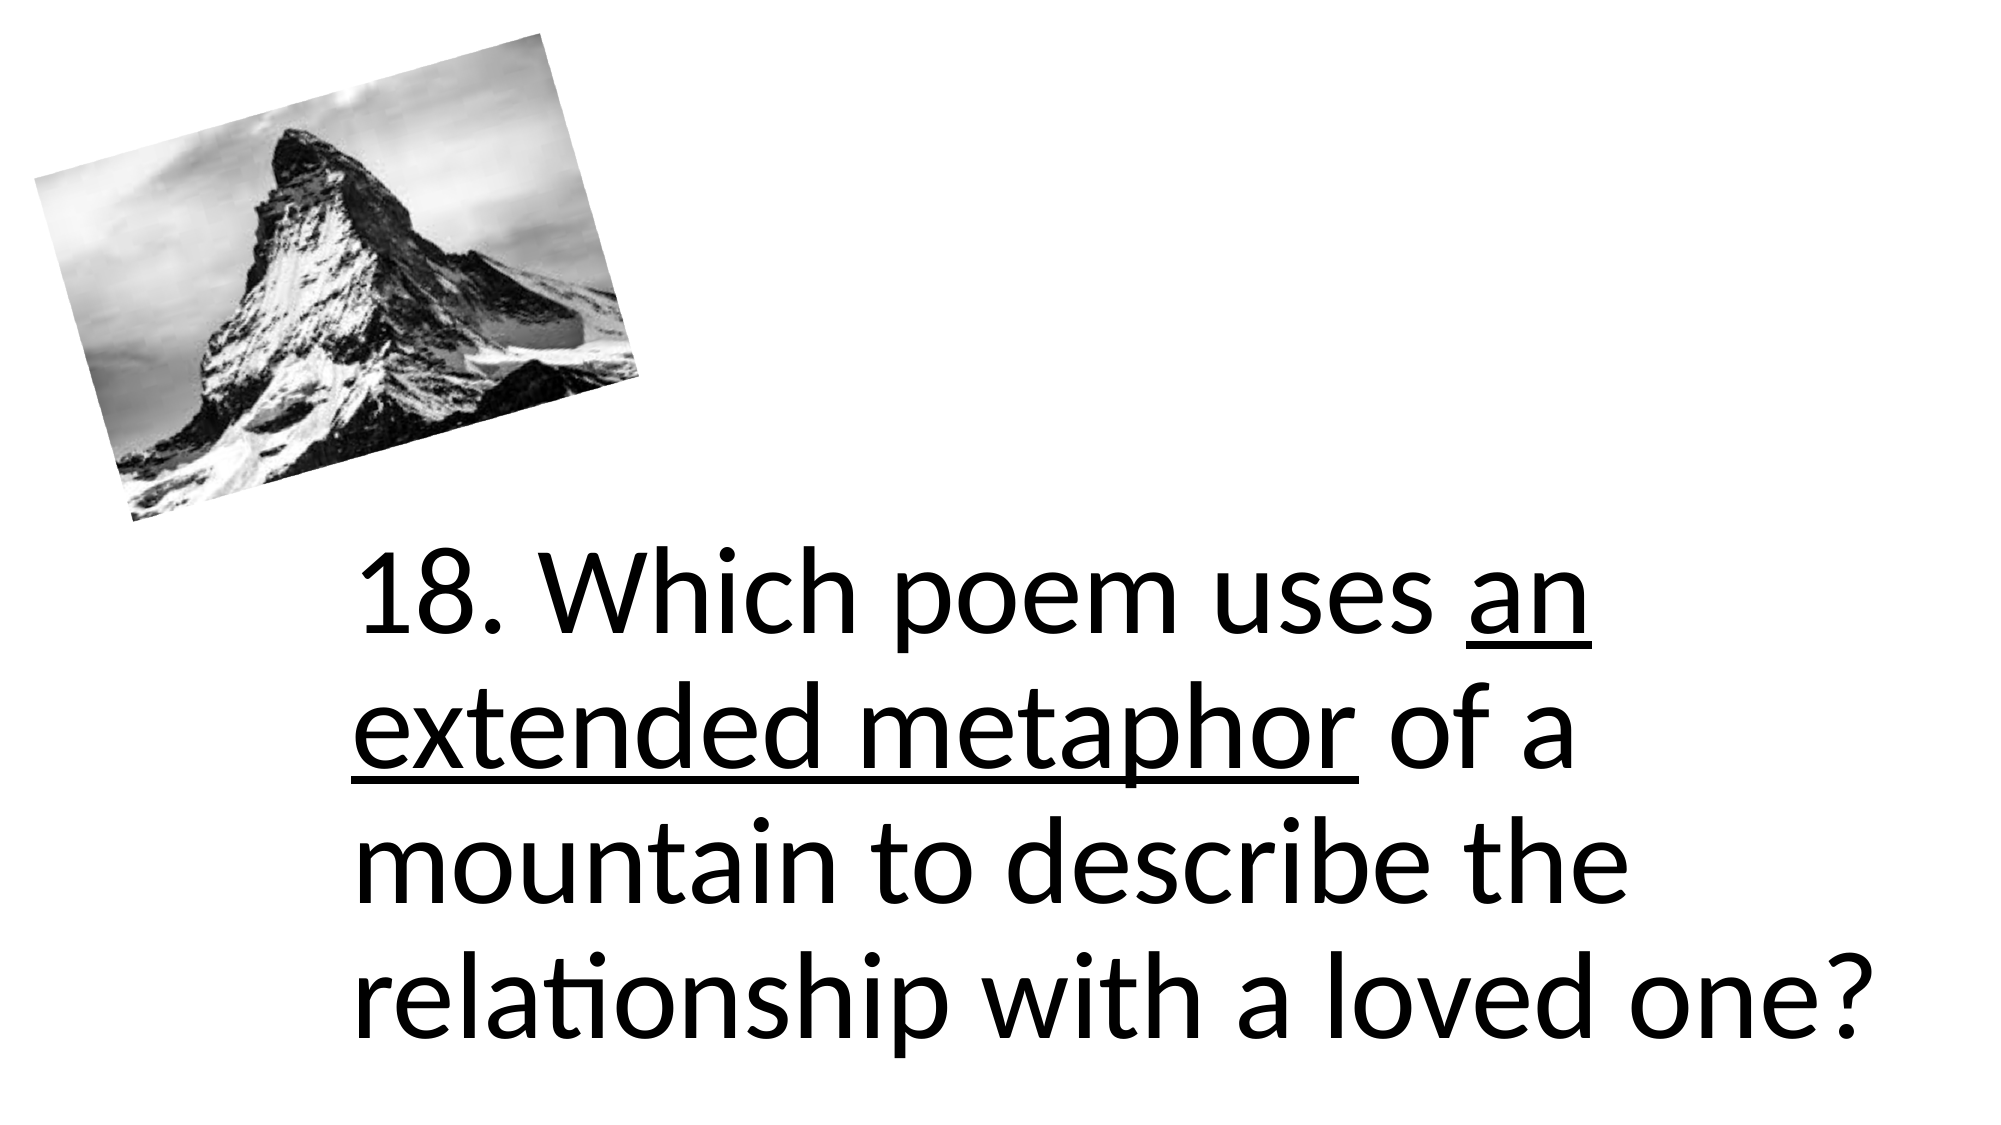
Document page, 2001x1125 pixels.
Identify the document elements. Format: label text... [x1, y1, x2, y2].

picture [35, 34, 638, 521]
list 18. Which poem uses an extended metaphor of a mountain to describe the relationship with a loved one? [336, 518, 2000, 1125]
